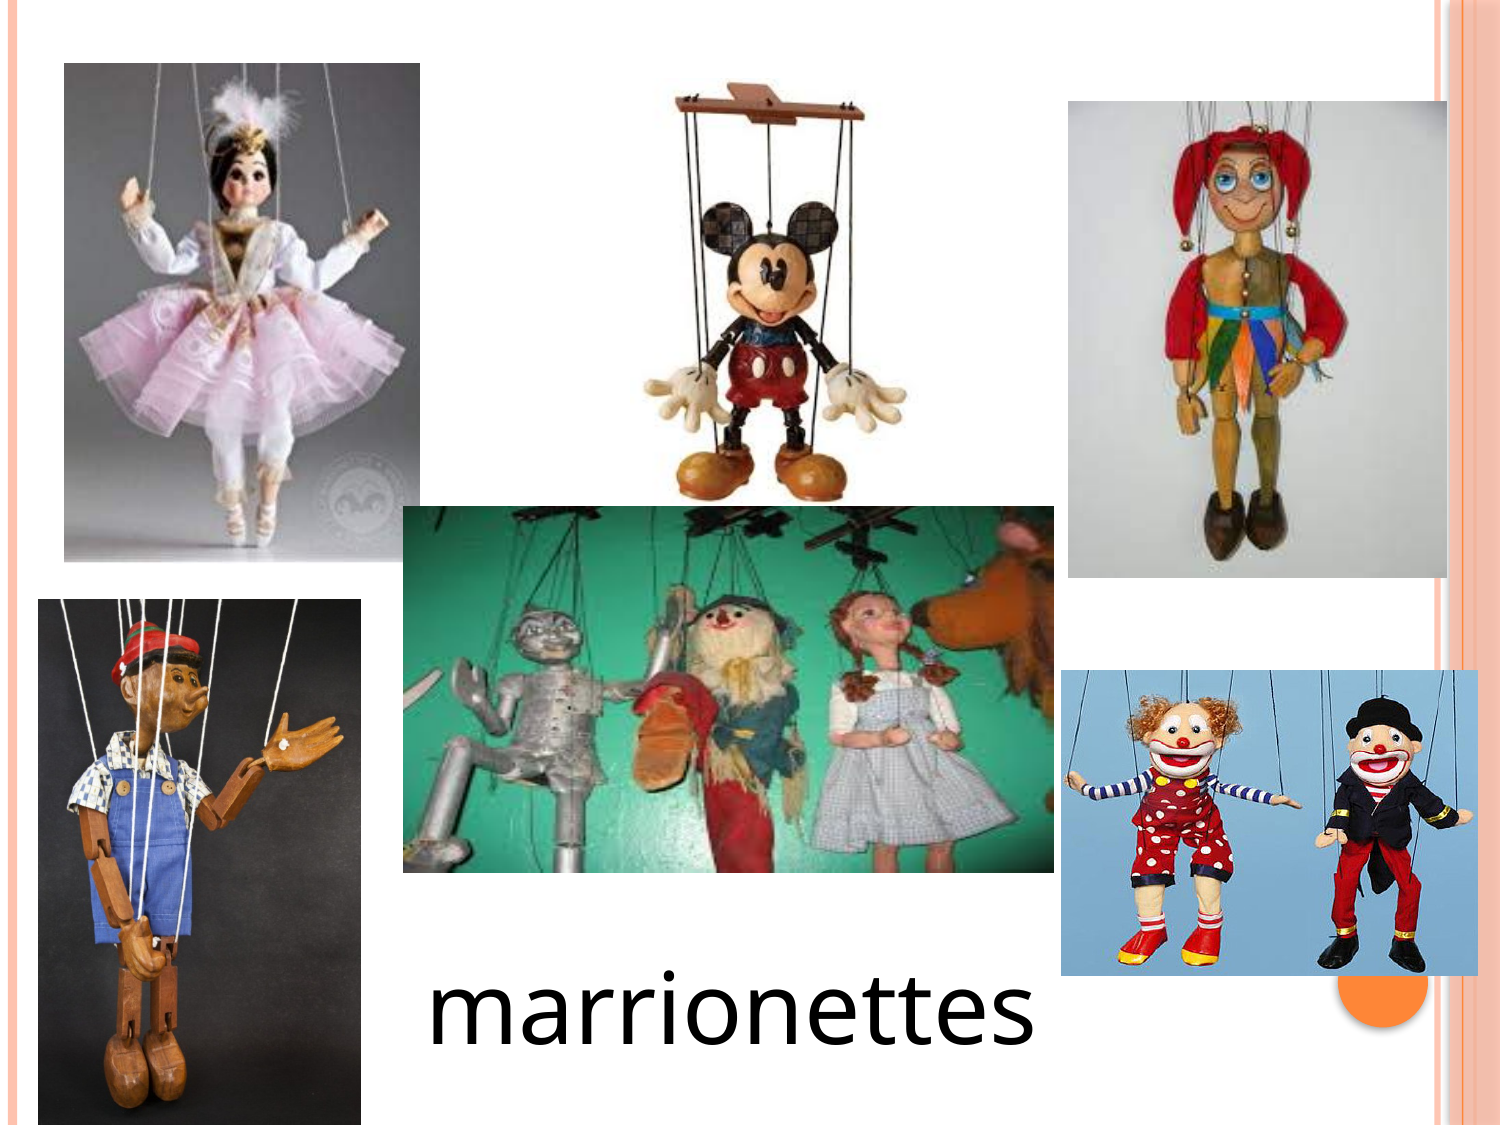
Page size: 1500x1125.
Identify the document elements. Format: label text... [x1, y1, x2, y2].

picture [1060, 669, 1479, 977]
text_box marrionettes [410, 937, 1172, 1073]
picture [38, 598, 361, 1125]
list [630, 77, 921, 503]
picture [403, 506, 1054, 874]
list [64, 63, 420, 565]
picture [1068, 101, 1448, 578]
